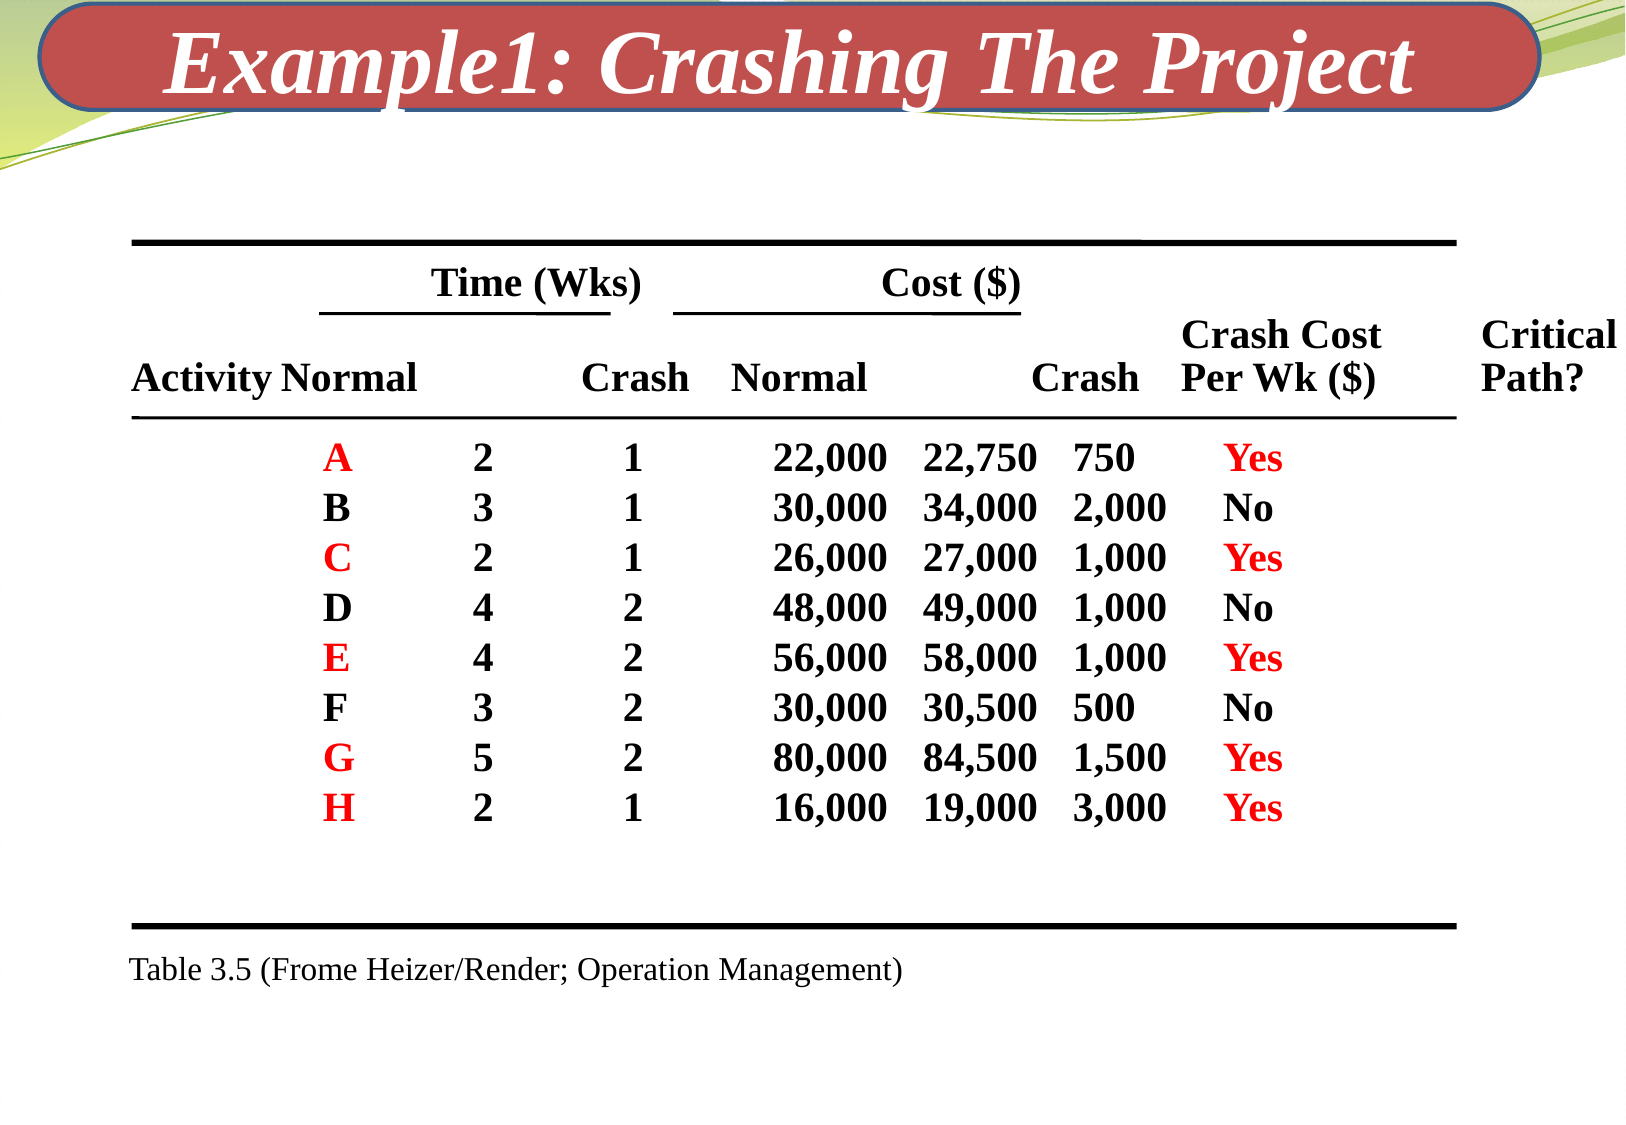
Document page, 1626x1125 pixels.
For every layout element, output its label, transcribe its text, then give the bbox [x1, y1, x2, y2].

text_box Table 3.5 (Frome Heizer/Render; Operation Management) [113, 939, 1166, 995]
text_box Example1: Crashing The Project [39, 3, 1540, 110]
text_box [125, 242, 1473, 927]
